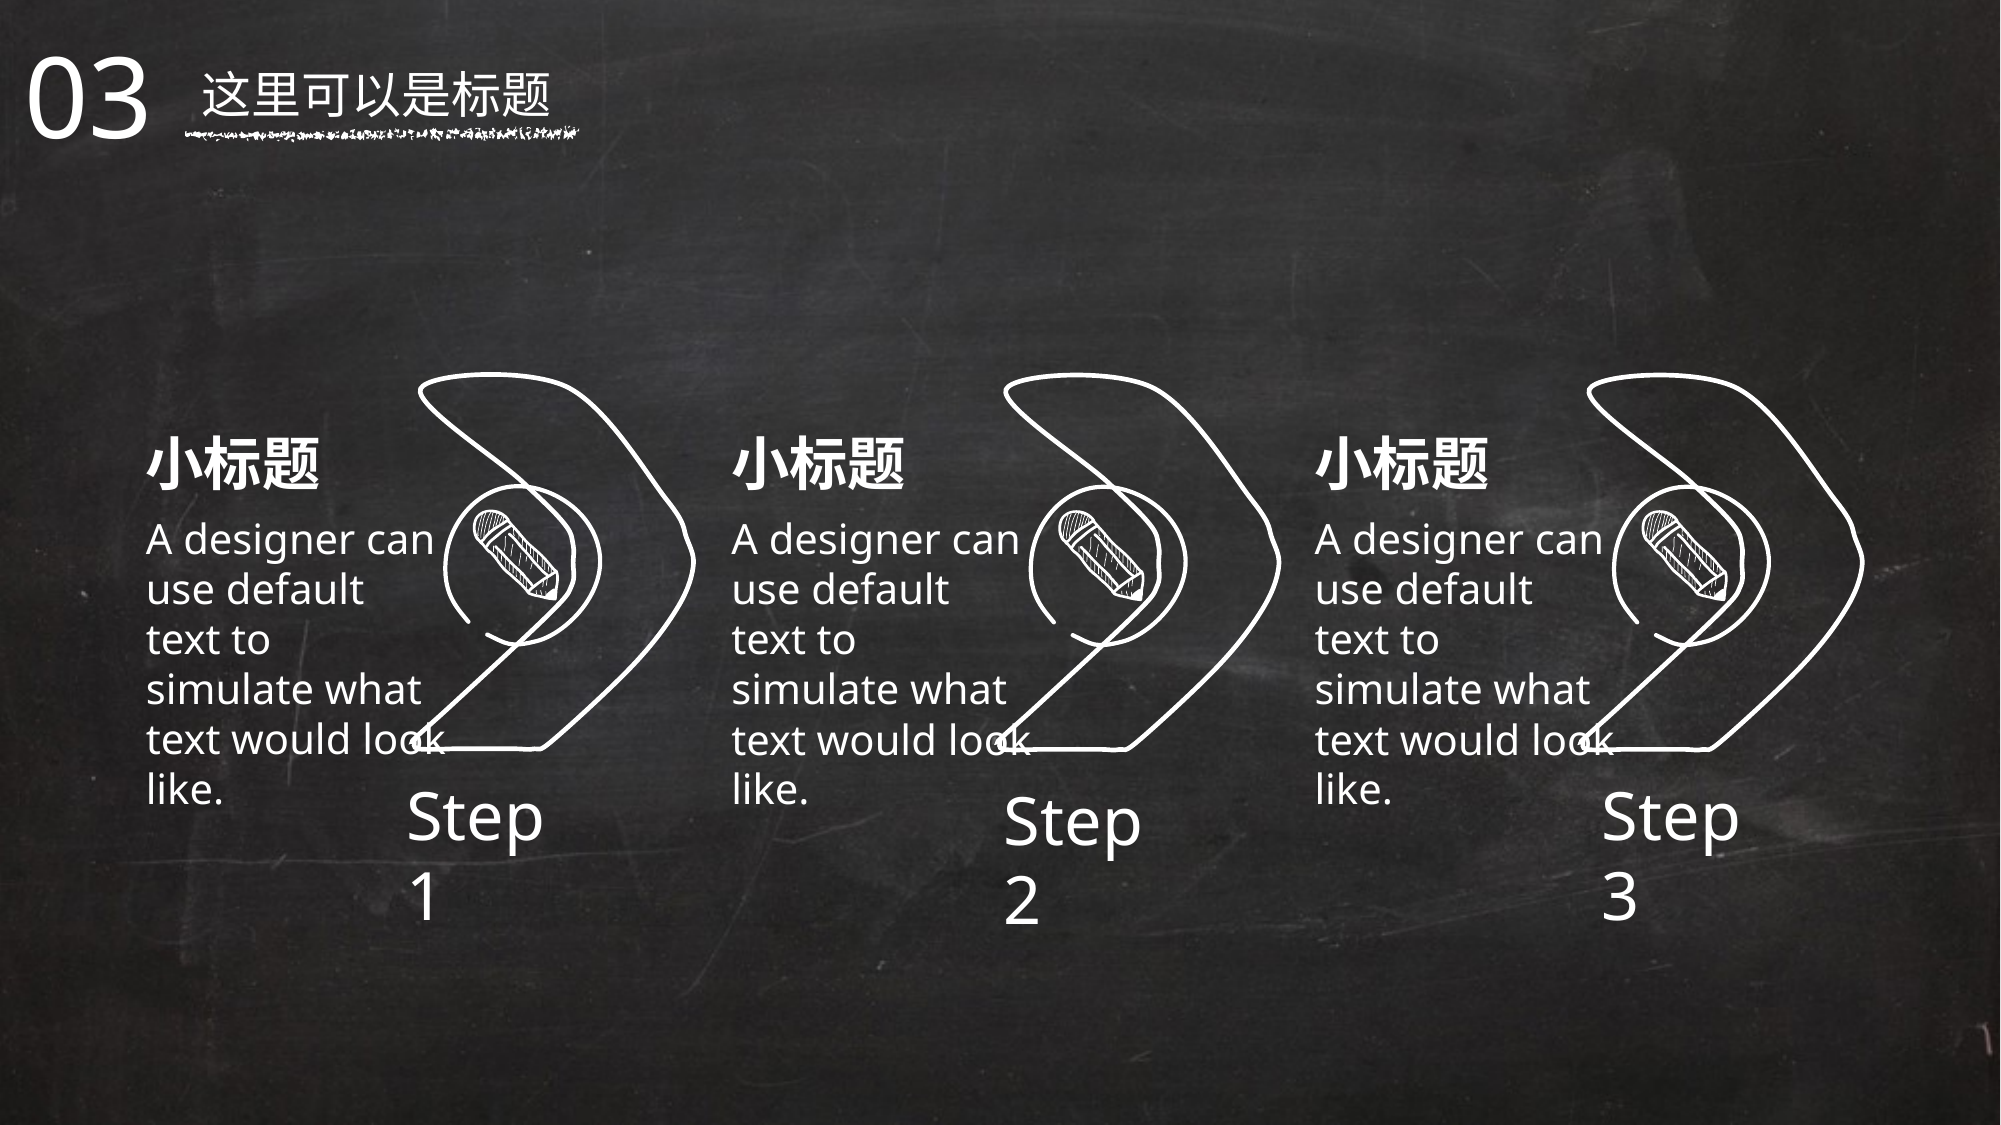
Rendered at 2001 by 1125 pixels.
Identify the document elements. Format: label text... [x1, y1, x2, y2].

text_box Step 3 [1586, 766, 1775, 942]
text_box A designer can use default text to simulate what text would look like. [1299, 505, 1632, 821]
text_box [419, 373, 695, 751]
text_box [1049, 485, 1187, 647]
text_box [9, 18, 580, 171]
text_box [1641, 510, 1728, 602]
picture [0, 0, 2001, 1125]
text_box Step 2 [988, 770, 1177, 946]
text_box A designer can use default text to simulate what text would look like. [716, 505, 1049, 821]
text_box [1058, 510, 1145, 602]
text_box 小标题 [1299, 420, 1534, 505]
text_box [1587, 373, 1864, 752]
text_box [472, 509, 559, 601]
text_box 小标题 [716, 420, 951, 505]
text_box [1632, 485, 1770, 647]
text_box Step 1 [391, 766, 580, 941]
text_box A designer can use default text to simulate what text would look like. [130, 505, 463, 820]
text_box [1004, 373, 1280, 752]
text_box [463, 485, 602, 646]
text_box 小标题 [130, 419, 365, 505]
